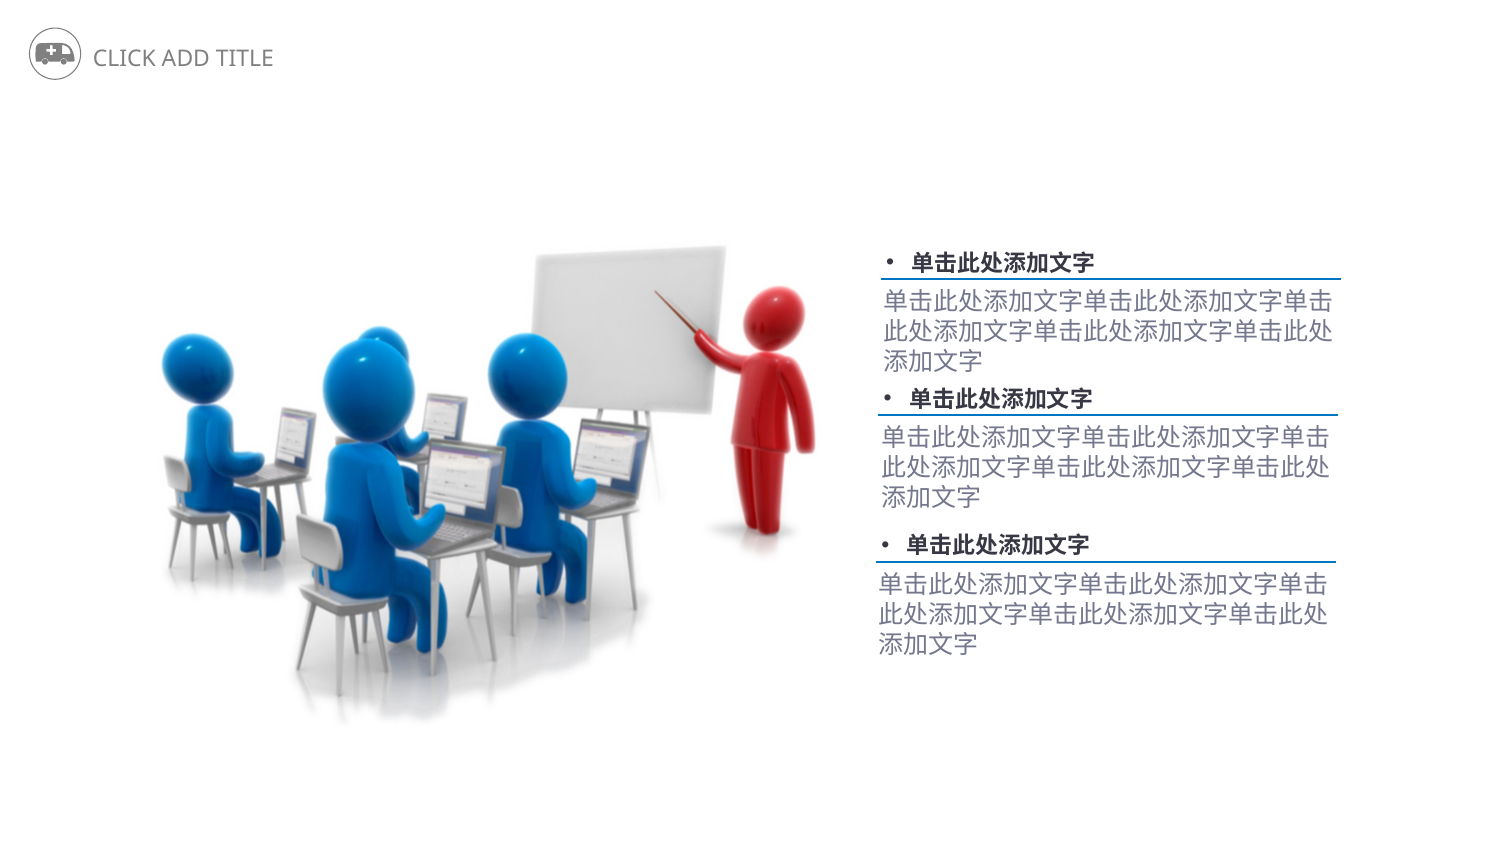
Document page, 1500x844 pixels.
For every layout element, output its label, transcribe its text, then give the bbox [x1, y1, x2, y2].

text_box 单击此处添加文字单击此处添加文字单击此处添加文字单击此处添加文字单击此处添加文字 [865, 561, 1358, 666]
text_box 单击此处添加文字单击此处添加文字单击此处添加文字单击此处添加文字单击此处添加文字 [867, 415, 1361, 519]
text_box 单击此处添加文字 [867, 524, 1177, 561]
text_box 单击此处添加文字单击此处添加文字单击此处添加文字单击此处添加文字单击此处添加文字 [870, 279, 1363, 383]
picture [125, 214, 836, 760]
text_box 单击此处添加文字 [870, 377, 1180, 415]
text_box 单击此处添加文字 [872, 241, 1182, 279]
